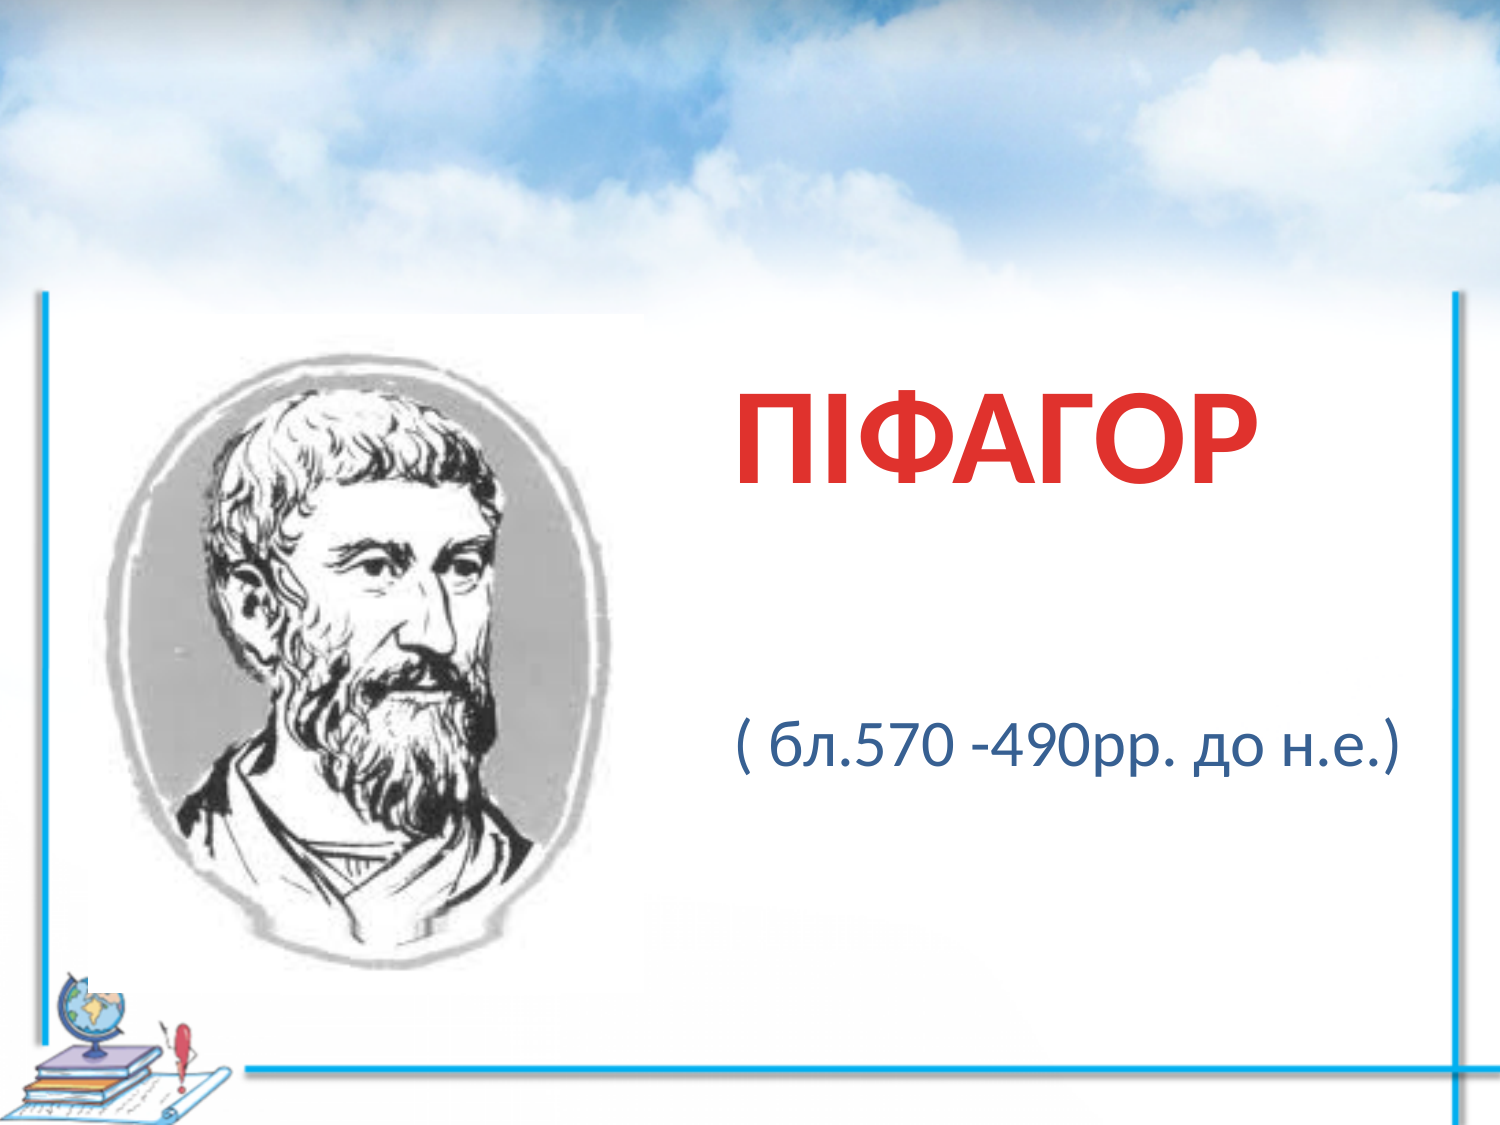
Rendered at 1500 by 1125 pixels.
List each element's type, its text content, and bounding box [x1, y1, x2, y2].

picture [0, 0, 1500, 1125]
text_box ПІФАГОР [717, 338, 1276, 518]
picture [1459, 1072, 1500, 1125]
text_box ( бл.570 -490рр. до н.е.) [718, 692, 1419, 788]
